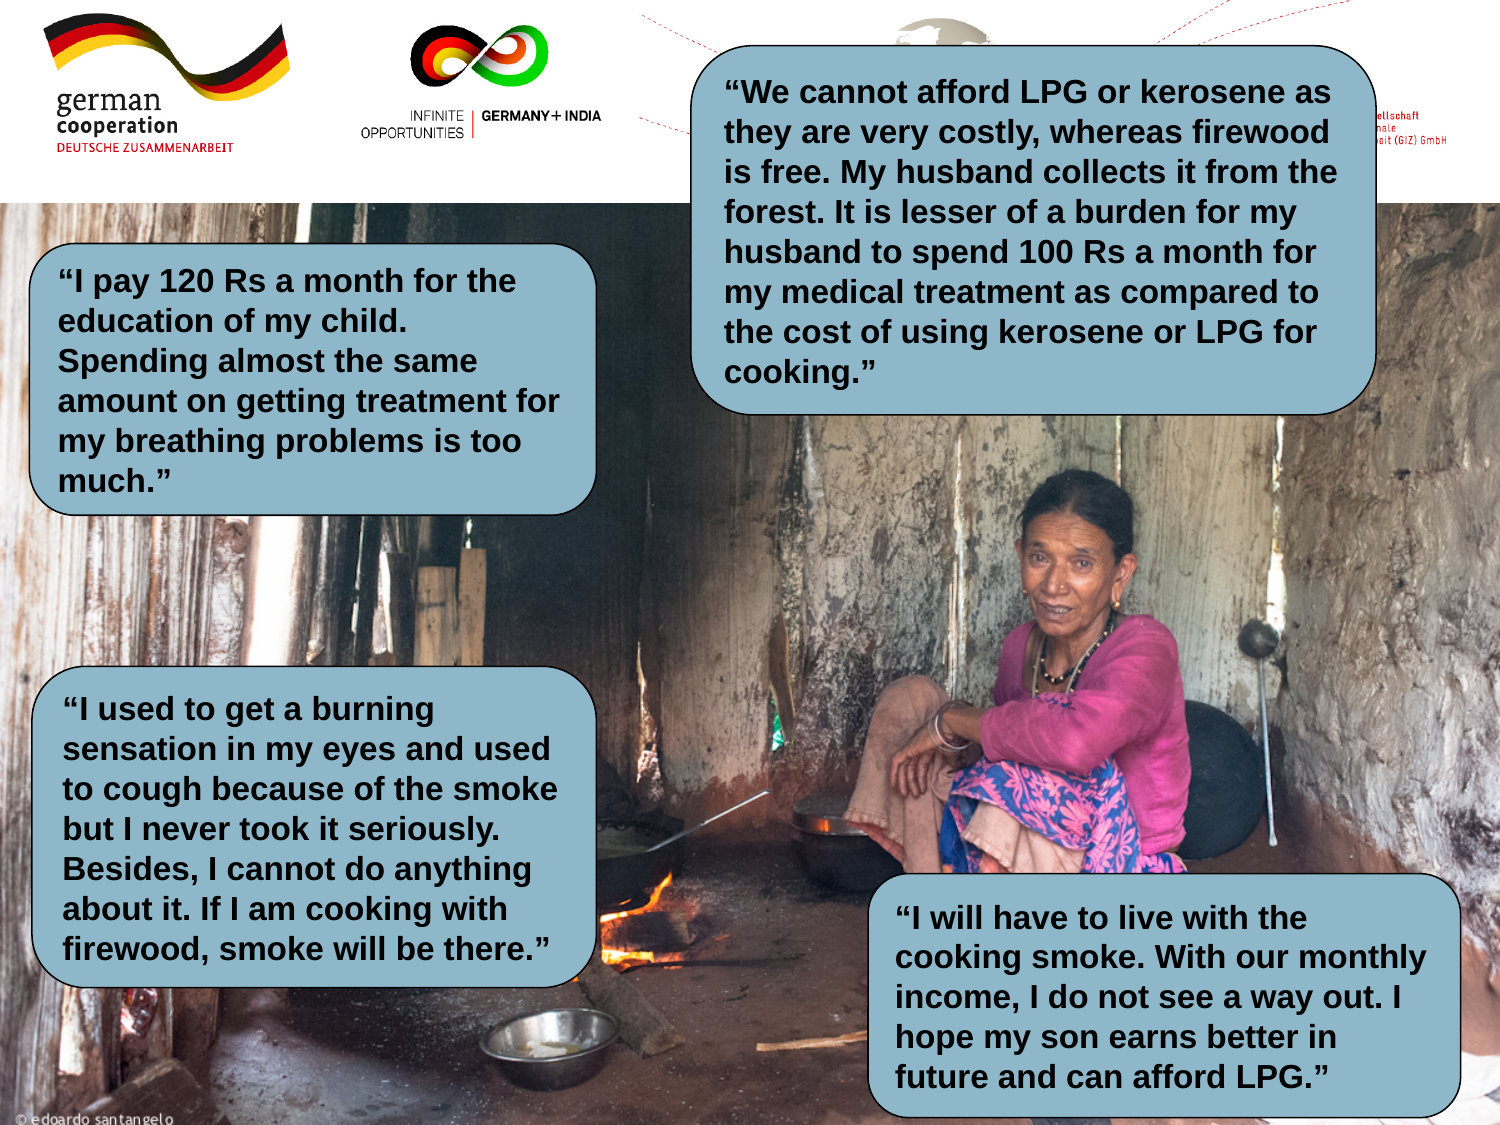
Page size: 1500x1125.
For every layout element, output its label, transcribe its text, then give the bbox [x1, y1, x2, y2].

picture [0, 202, 1500, 1125]
picture [0, 0, 1500, 186]
text_box “We cannot afford LPG or kerosene as they are very costly, whereas firewood is free. My husband collects it from the forest. It is lesser of a burden for my husband to spend 100 Rs a month for my medical treatment as compared to the cost of using kerosene or LPG for cooking.” [690, 45, 1377, 201]
